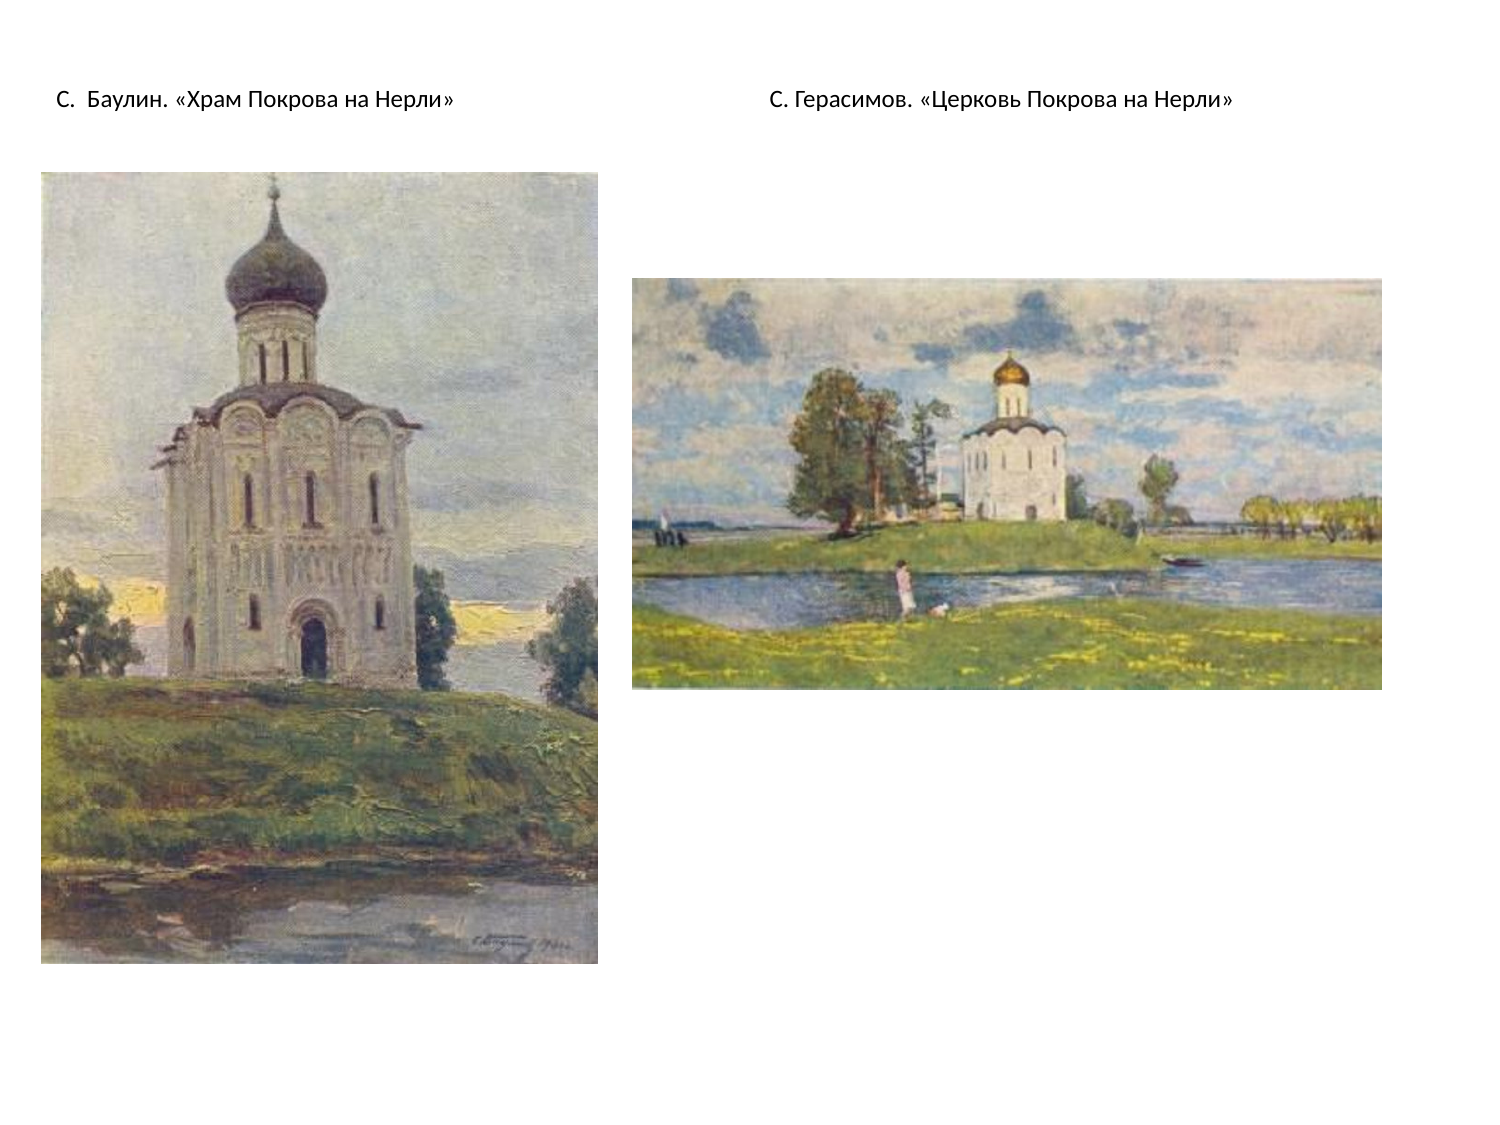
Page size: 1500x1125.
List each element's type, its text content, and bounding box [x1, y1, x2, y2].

picture [41, 172, 599, 965]
picture [632, 278, 1382, 690]
title С. Баулин. «Храм Покрова на Нерли» С. Герасимов. «Церковь Покрова на Нерли» [41, 45, 1266, 149]
